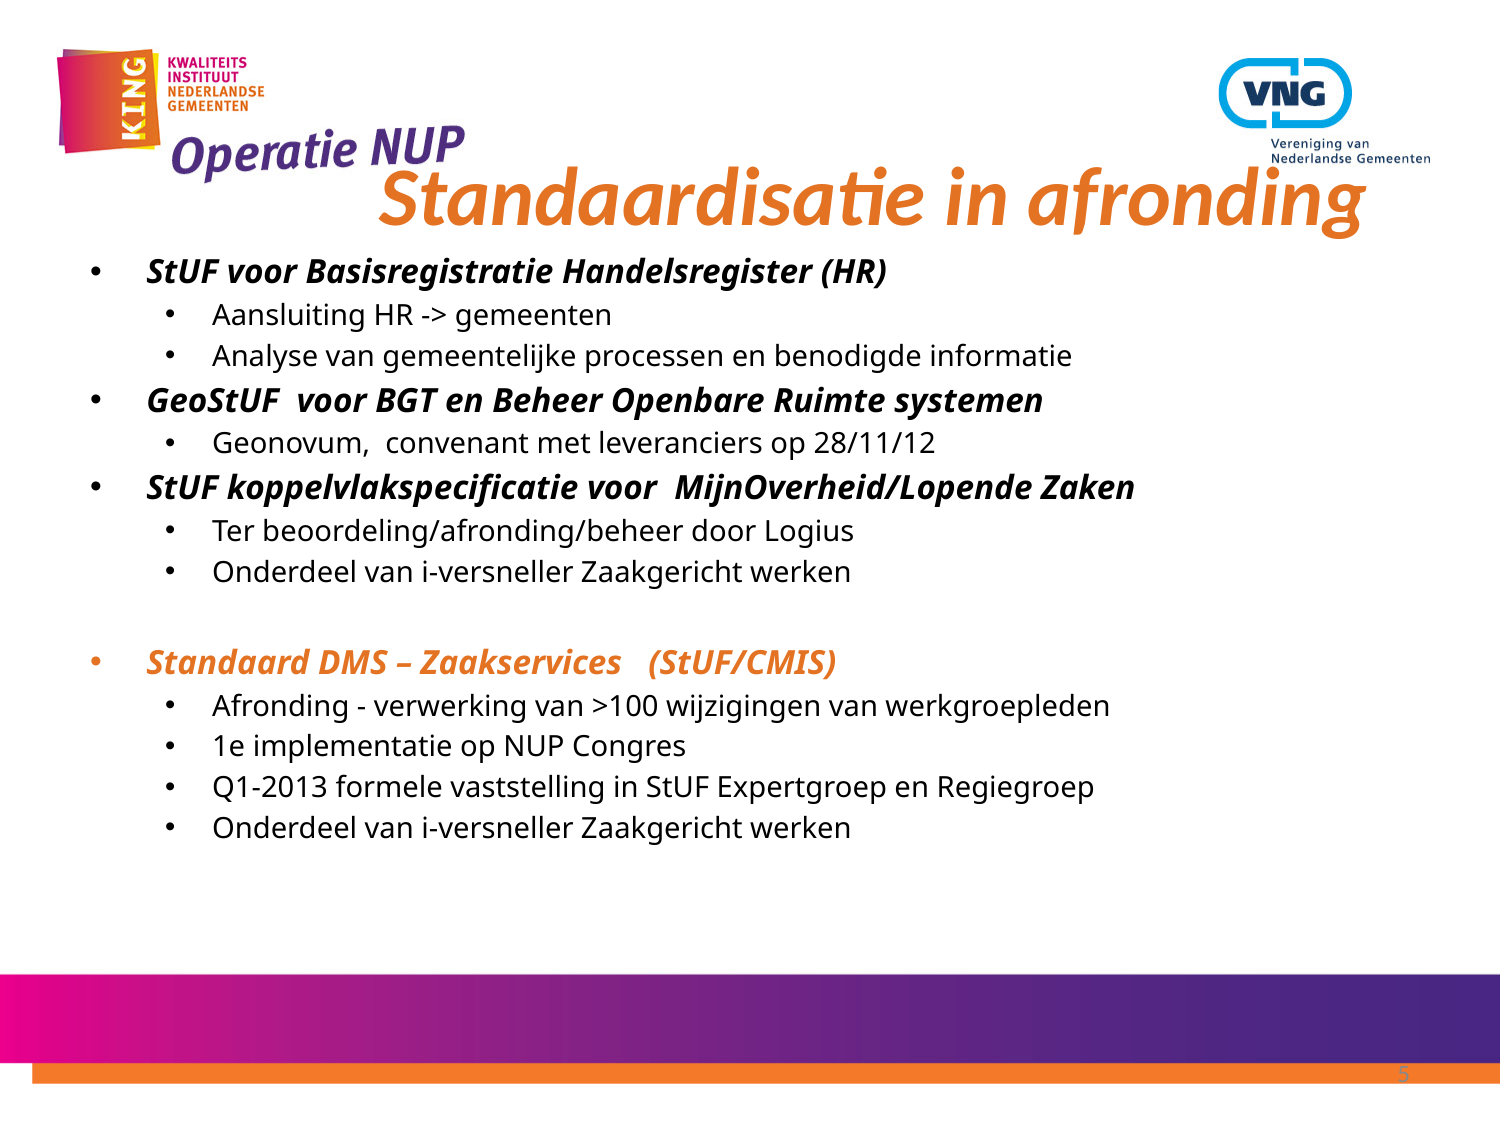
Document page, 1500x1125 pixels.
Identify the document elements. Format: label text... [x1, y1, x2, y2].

slide_number 5 [1074, 1042, 1425, 1103]
picture [0, 0, 1500, 1125]
text_box Standaardisatie in afronding [312, 134, 1436, 265]
list StUF voor Basisregistratie Handelsregister (HR) Aansluiting HR -> gemeenten Analyse van gemeentelijke processen en benodigde informatie GeoStUF voor BGT en Beheer Openbare Ruimte systemen Geonovum, convenant met leveranciers op 28/11/12 StUF koppelvlakspecificatie voor MijnOverheid/Lopende Zaken Ter beoordeling/afronding/beheer door Logius Onderdeel van i-versneller Zaakgericht werken Standaard DMS – Zaakservices (StUF/CMIS) Afronding - verwerking van >100 wijzigingen van werkgroepleden 1e implementatie op NUP Congres Q1-2013 formele vaststelling in StUF Expertgroep en Regiegroep Onderdeel van i-versneller Zaakgericht werken [75, 243, 1471, 822]
